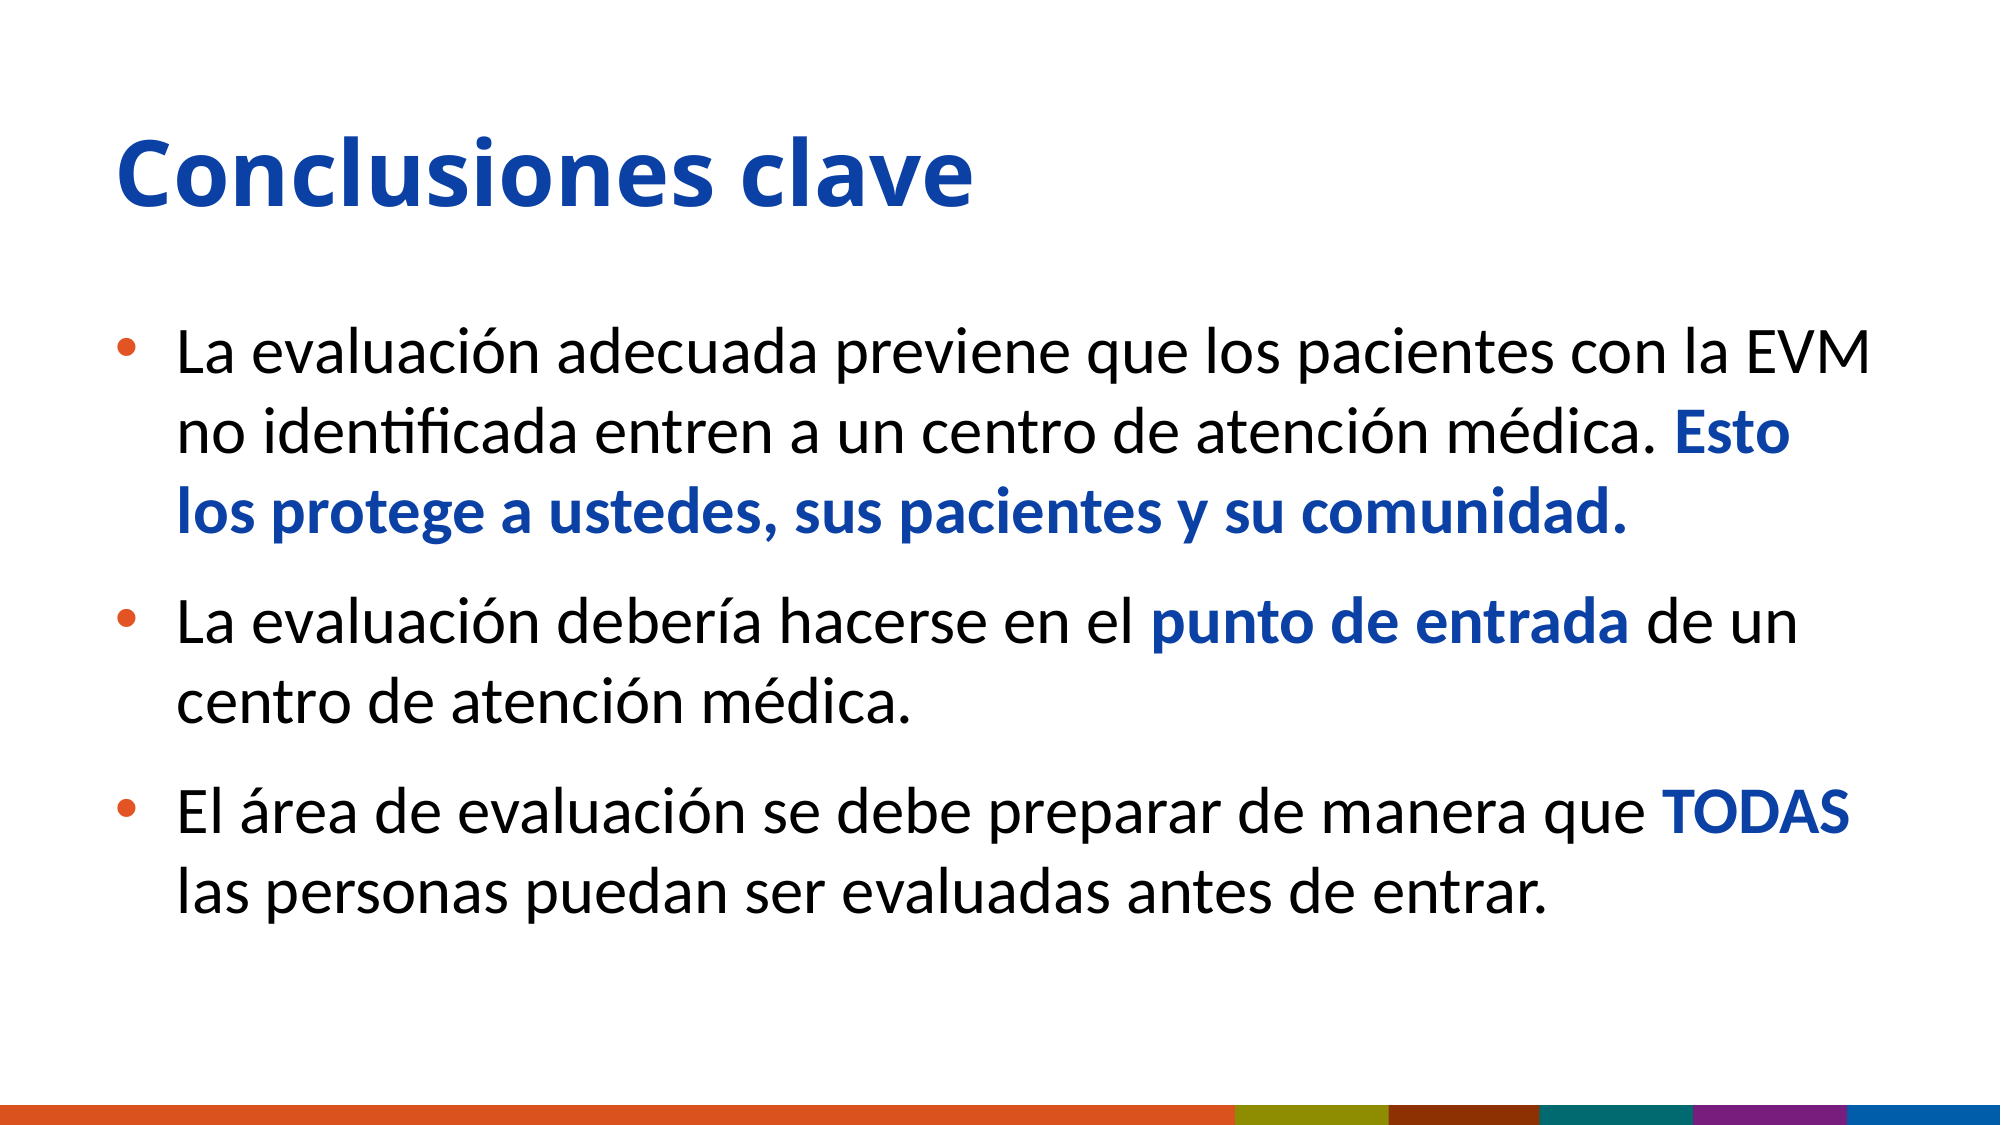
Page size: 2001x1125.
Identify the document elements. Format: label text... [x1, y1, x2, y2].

title Conclusiones clave [99, 29, 1900, 233]
list La evaluación adecuada previene que los pacientes con la EVM no identificada entren a un centro de atención médica. Esto los protege a ustedes, sus pacientes y su comunidad. La evaluación debería hacerse en el punto de entrada de un centro de atención médica. El área de evaluación se debe preparar de manera que TODAS las personas puedan ser evaluadas antes de entrar. [99, 299, 1900, 1077]
picture [0, 1105, 2000, 1125]
